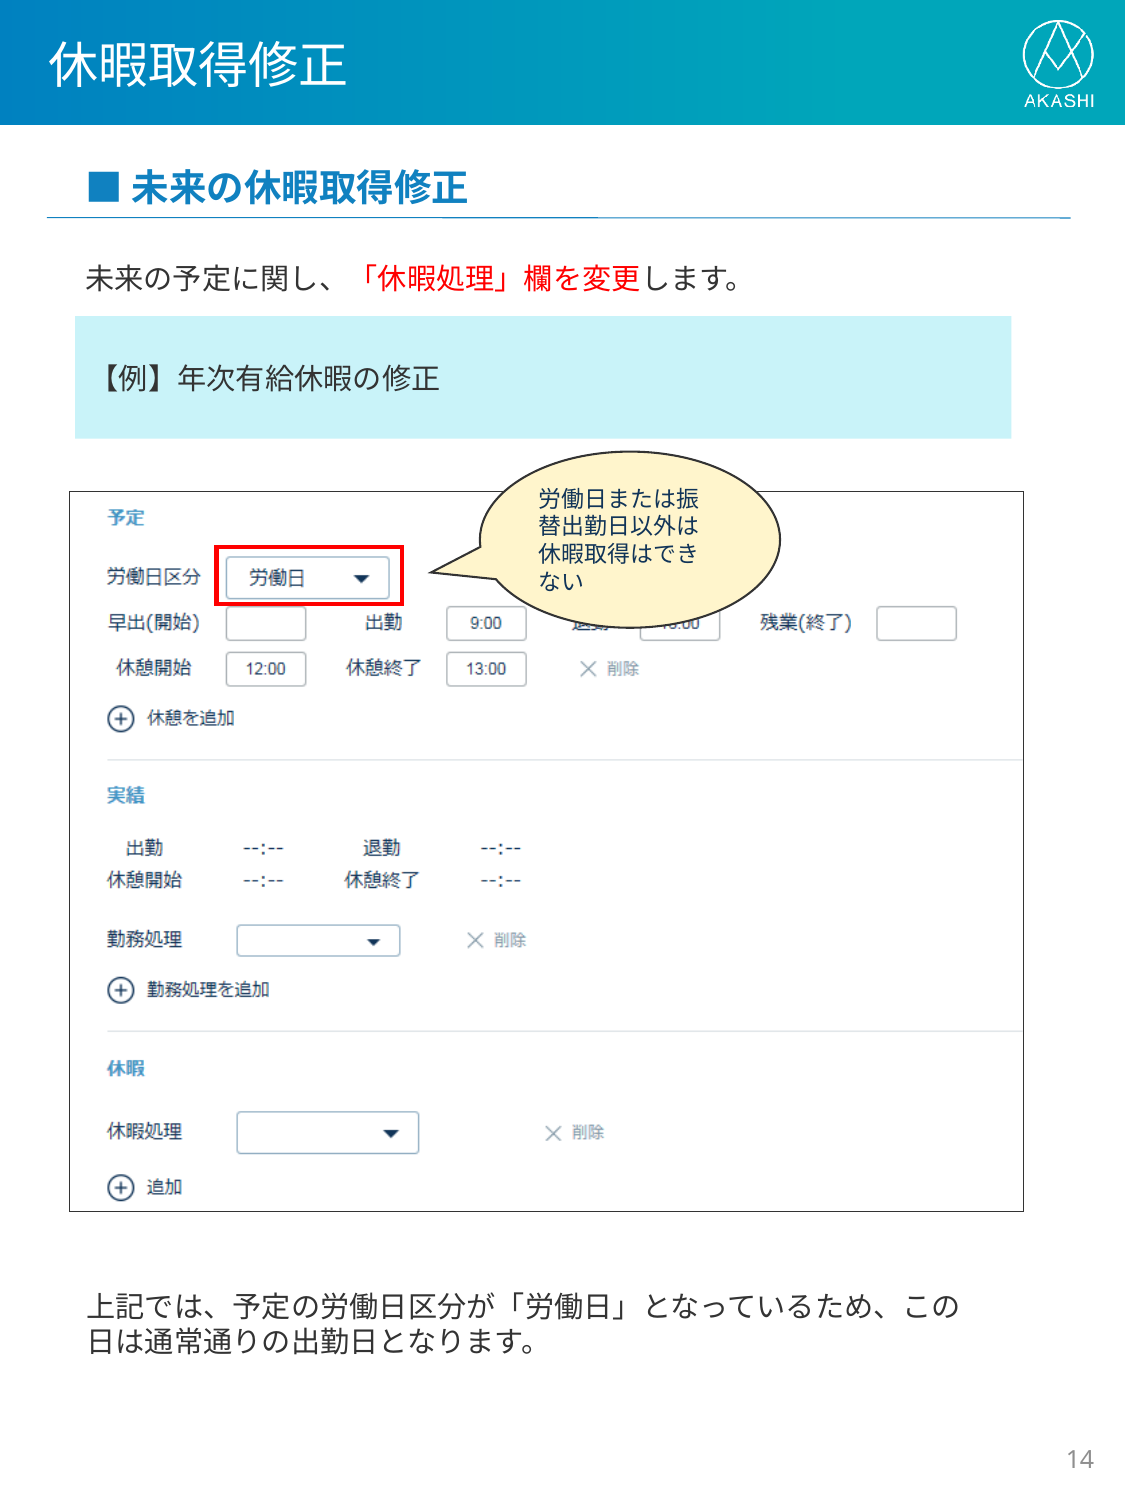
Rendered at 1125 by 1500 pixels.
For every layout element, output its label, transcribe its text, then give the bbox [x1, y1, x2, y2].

text_box 上記では、予定の労働日区分が「労働日」となっているため、この日は通常通りの出勤日となります。 [71, 1280, 994, 1366]
title 休暇取得修正 [33, 0, 1045, 123]
text_box ■未来の休暇取得修正 [70, 156, 1048, 217]
text_box 【例】年次有給休暇の修正 [74, 315, 1012, 440]
slide_number 13 [856, 1420, 1110, 1500]
text_box 労働日または振替出勤日以外は休暇取得はできない [502, 450, 758, 492]
picture [70, 492, 1023, 1211]
picture [1045, 9, 1103, 117]
text_box 未来の予定に関し、「休暇処理」欄を変更します。 [70, 252, 993, 303]
